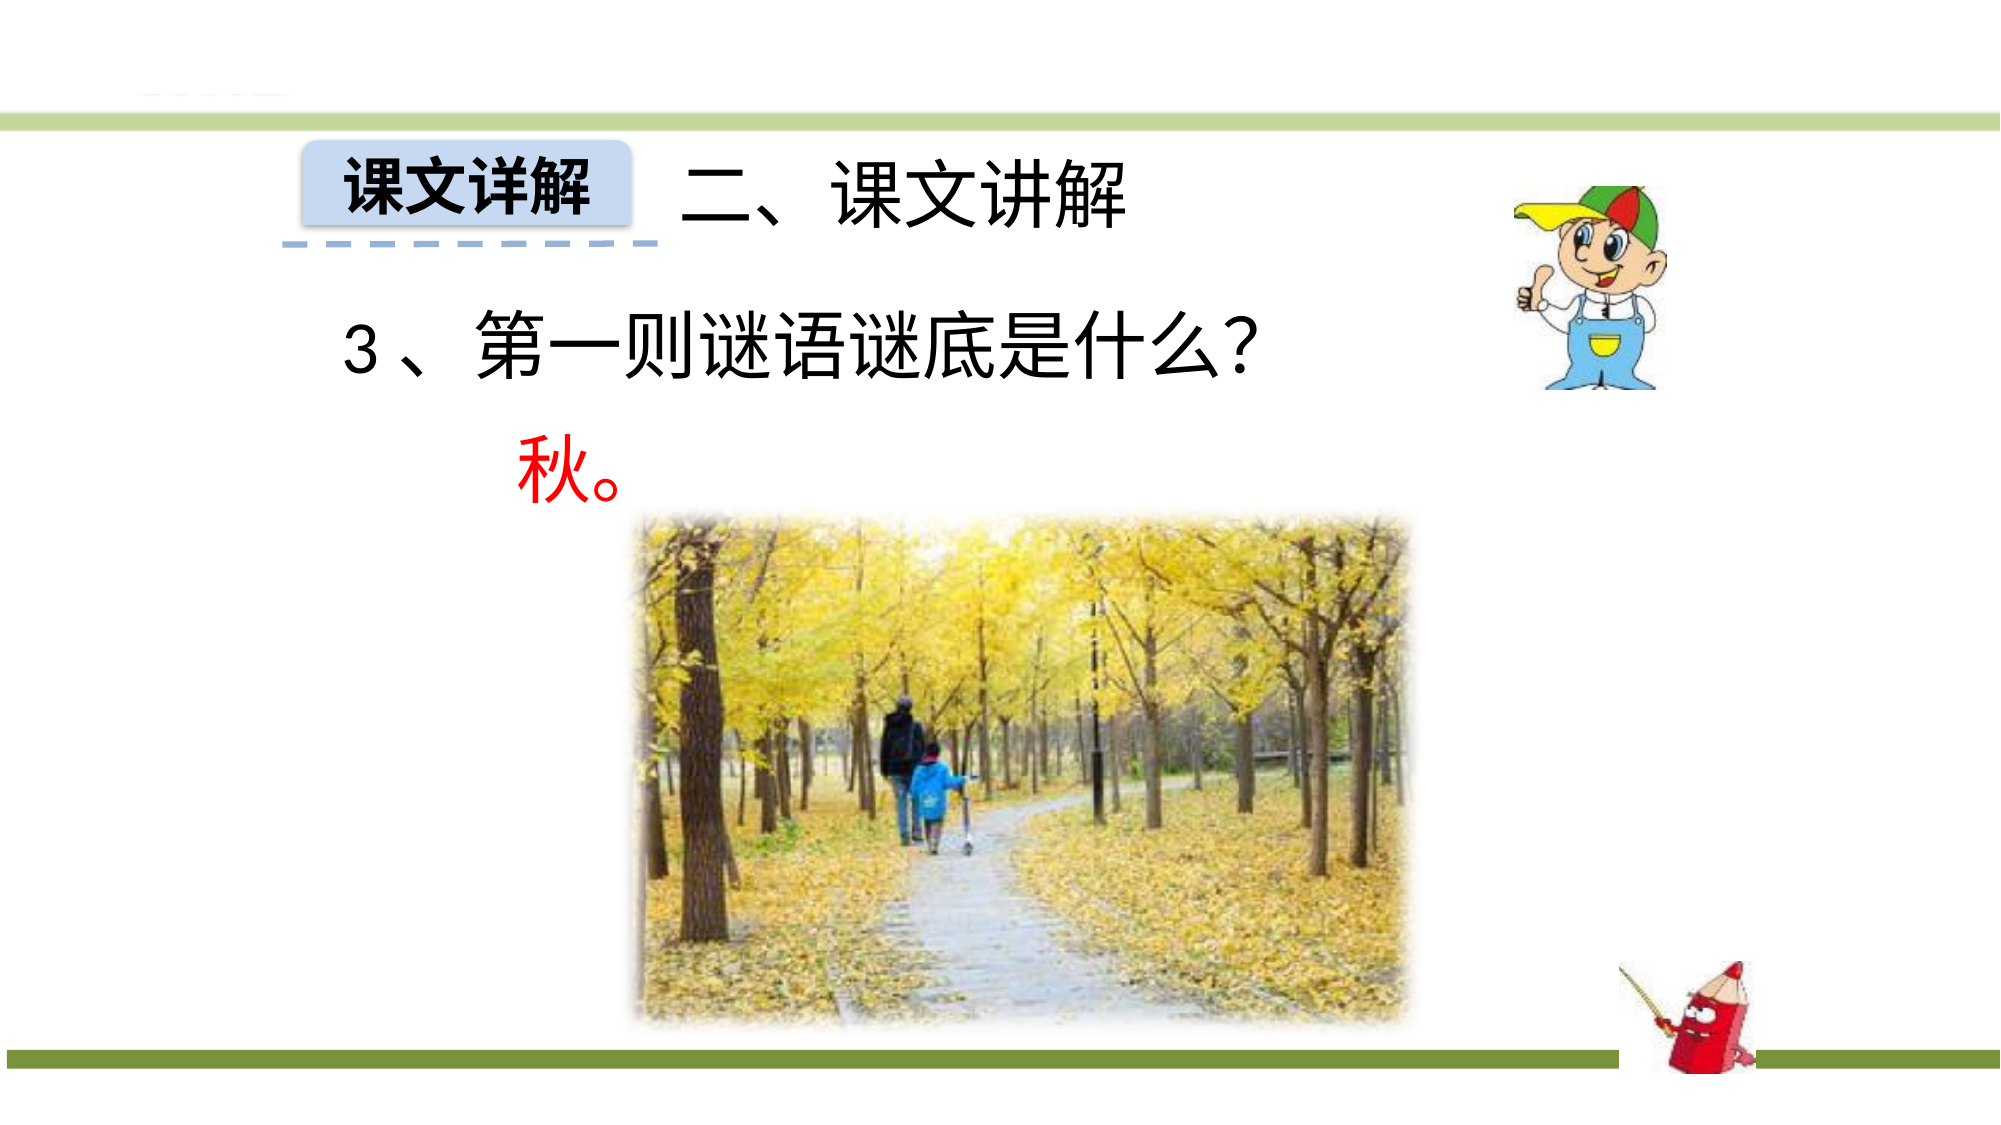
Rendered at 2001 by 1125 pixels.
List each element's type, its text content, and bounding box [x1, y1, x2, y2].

picture [0, 94, 2000, 1037]
text_box 二、课文讲解 [663, 140, 1144, 246]
picture [1619, 961, 1756, 1074]
text_box 秋。 [502, 415, 820, 520]
text_box 课文详解 [302, 139, 632, 226]
text_box 3、第一则谜语谜底是什么？ [326, 291, 1513, 396]
